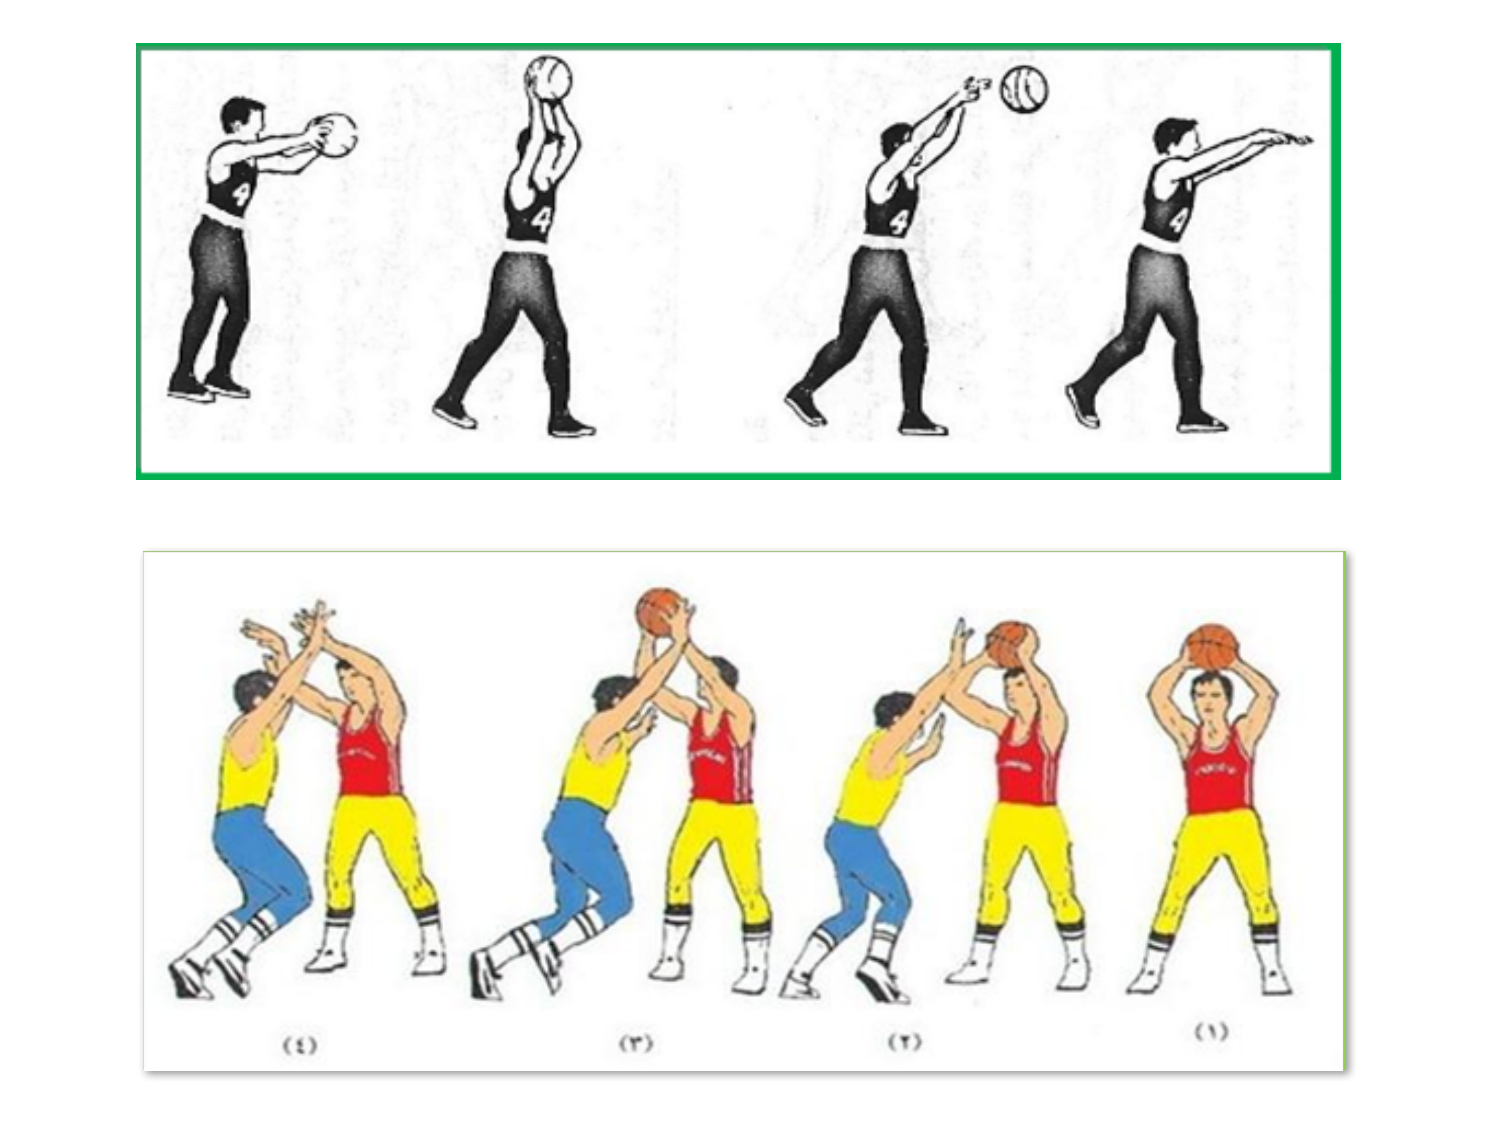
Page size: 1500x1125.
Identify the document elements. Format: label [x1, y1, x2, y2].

picture [135, 42, 1341, 481]
picture [142, 550, 1346, 1071]
